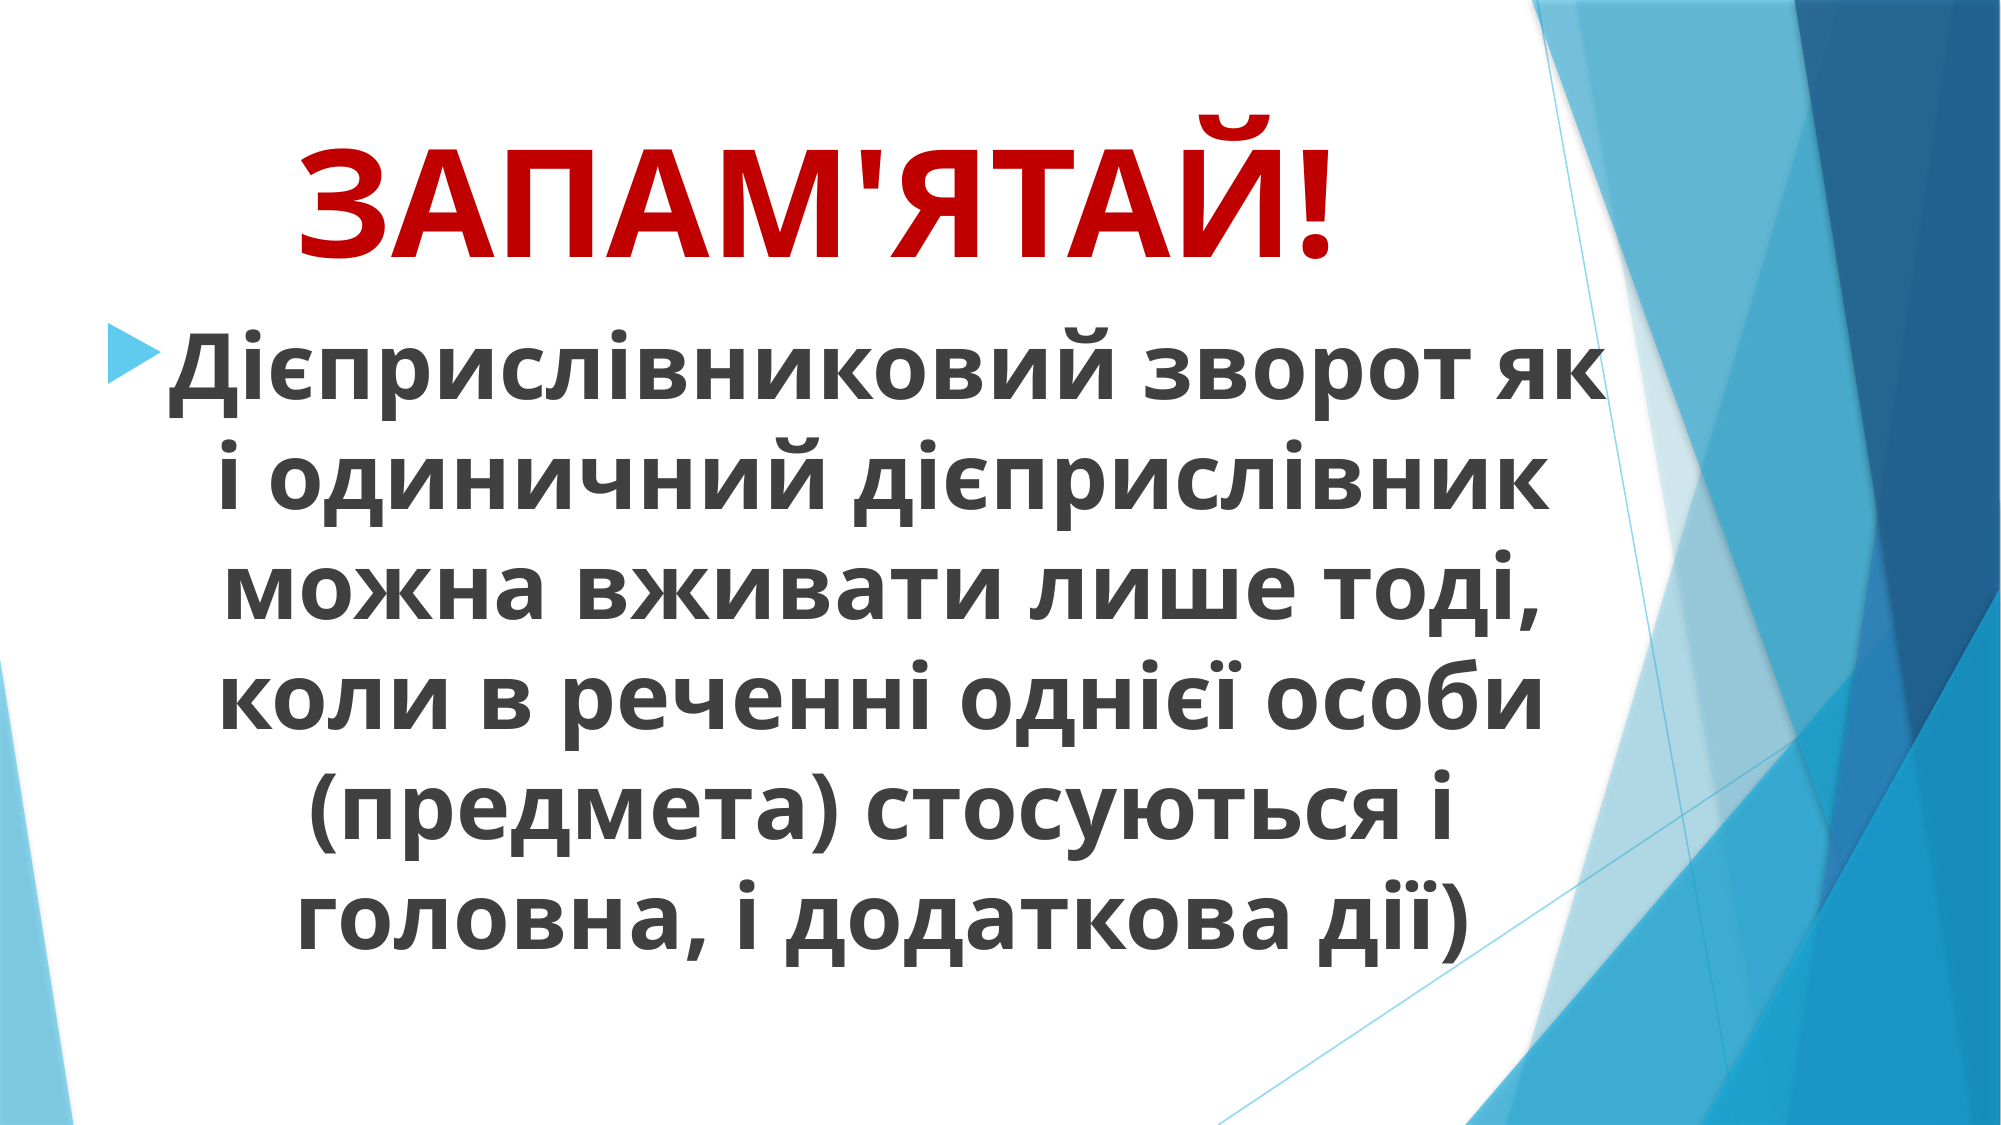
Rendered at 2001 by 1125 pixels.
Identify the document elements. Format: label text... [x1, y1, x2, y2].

list Дієприслівниковий зворот як і одиничний дієприслівник можна вживати лише тоді, коли в реченні однієї особи (предмета) стосуються і головна, і додаткова дії) [70, 299, 1640, 992]
title ЗАПАМ'ЯТАЙ! [111, 99, 1522, 299]
